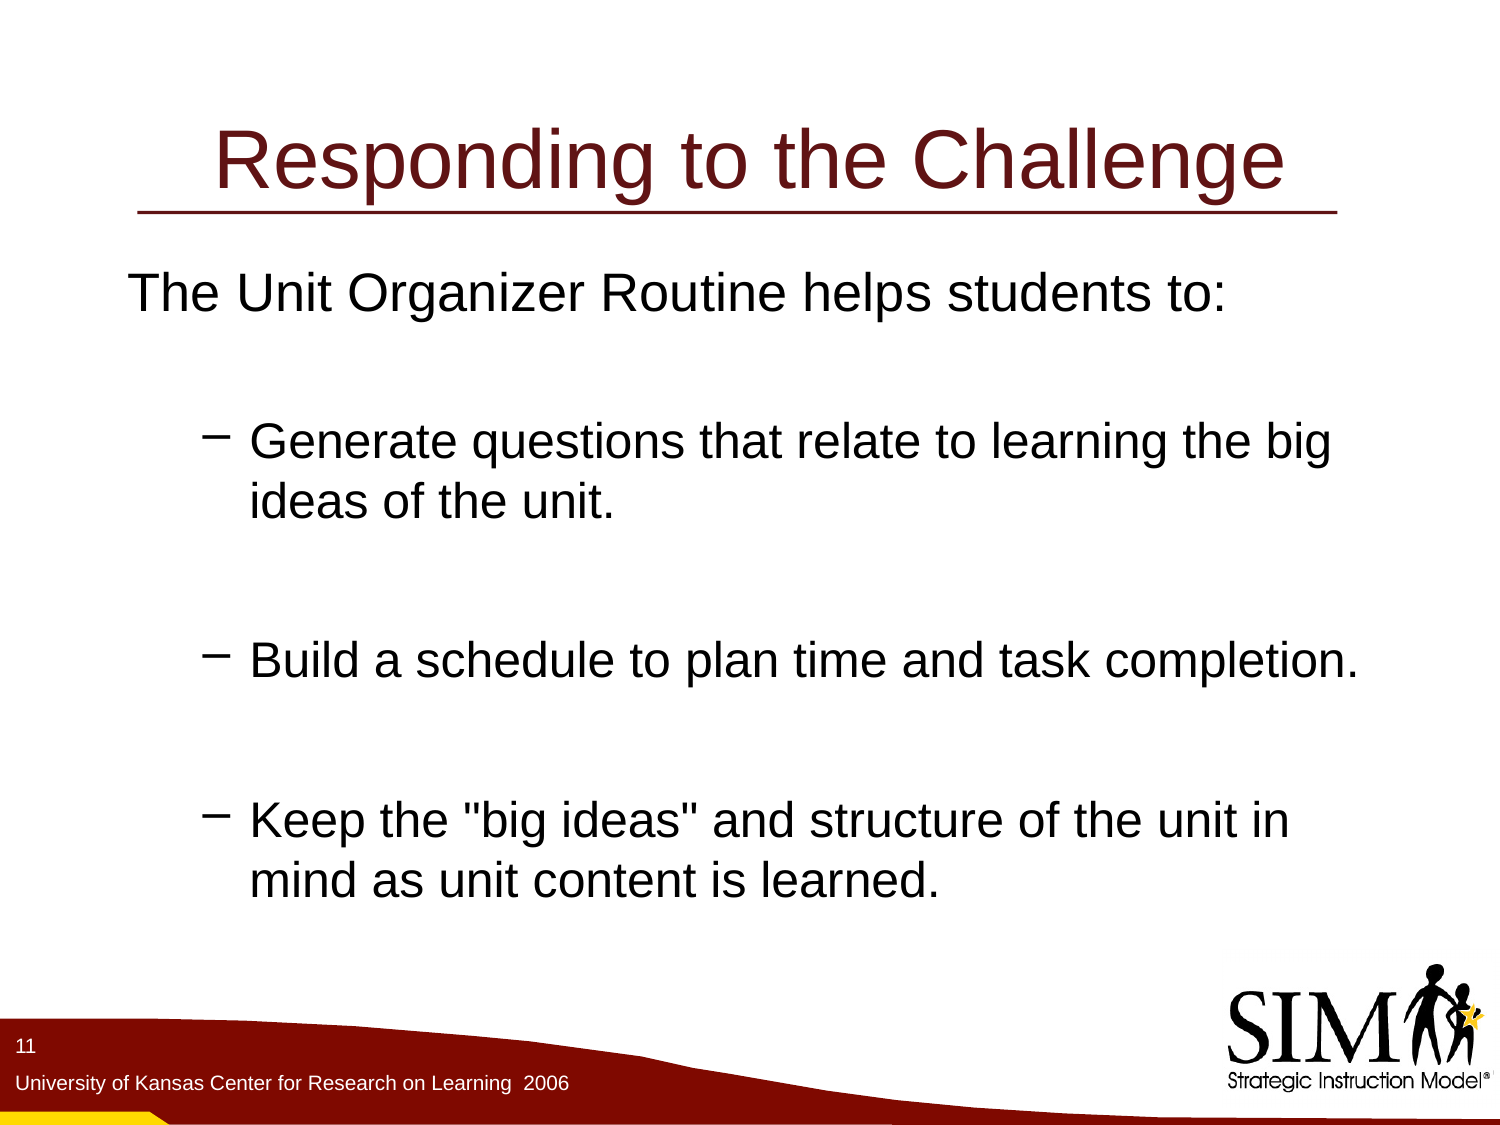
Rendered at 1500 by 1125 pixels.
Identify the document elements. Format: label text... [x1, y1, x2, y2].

title Responding to the Challenge [112, 74, 1388, 213]
footer University of Kansas Center for Research on Learning 2006 [0, 1062, 626, 1101]
slide_number 11 [0, 1024, 313, 1062]
list The Unit Organizer Routine helps students to: Generate questions that relate to learning the big ideas of the unit. Build a schedule to plan time and task completion. Keep the "big ideas" and structure of the unit in mind as unit content is learned. [112, 249, 1388, 901]
picture [1222, 949, 1500, 1108]
